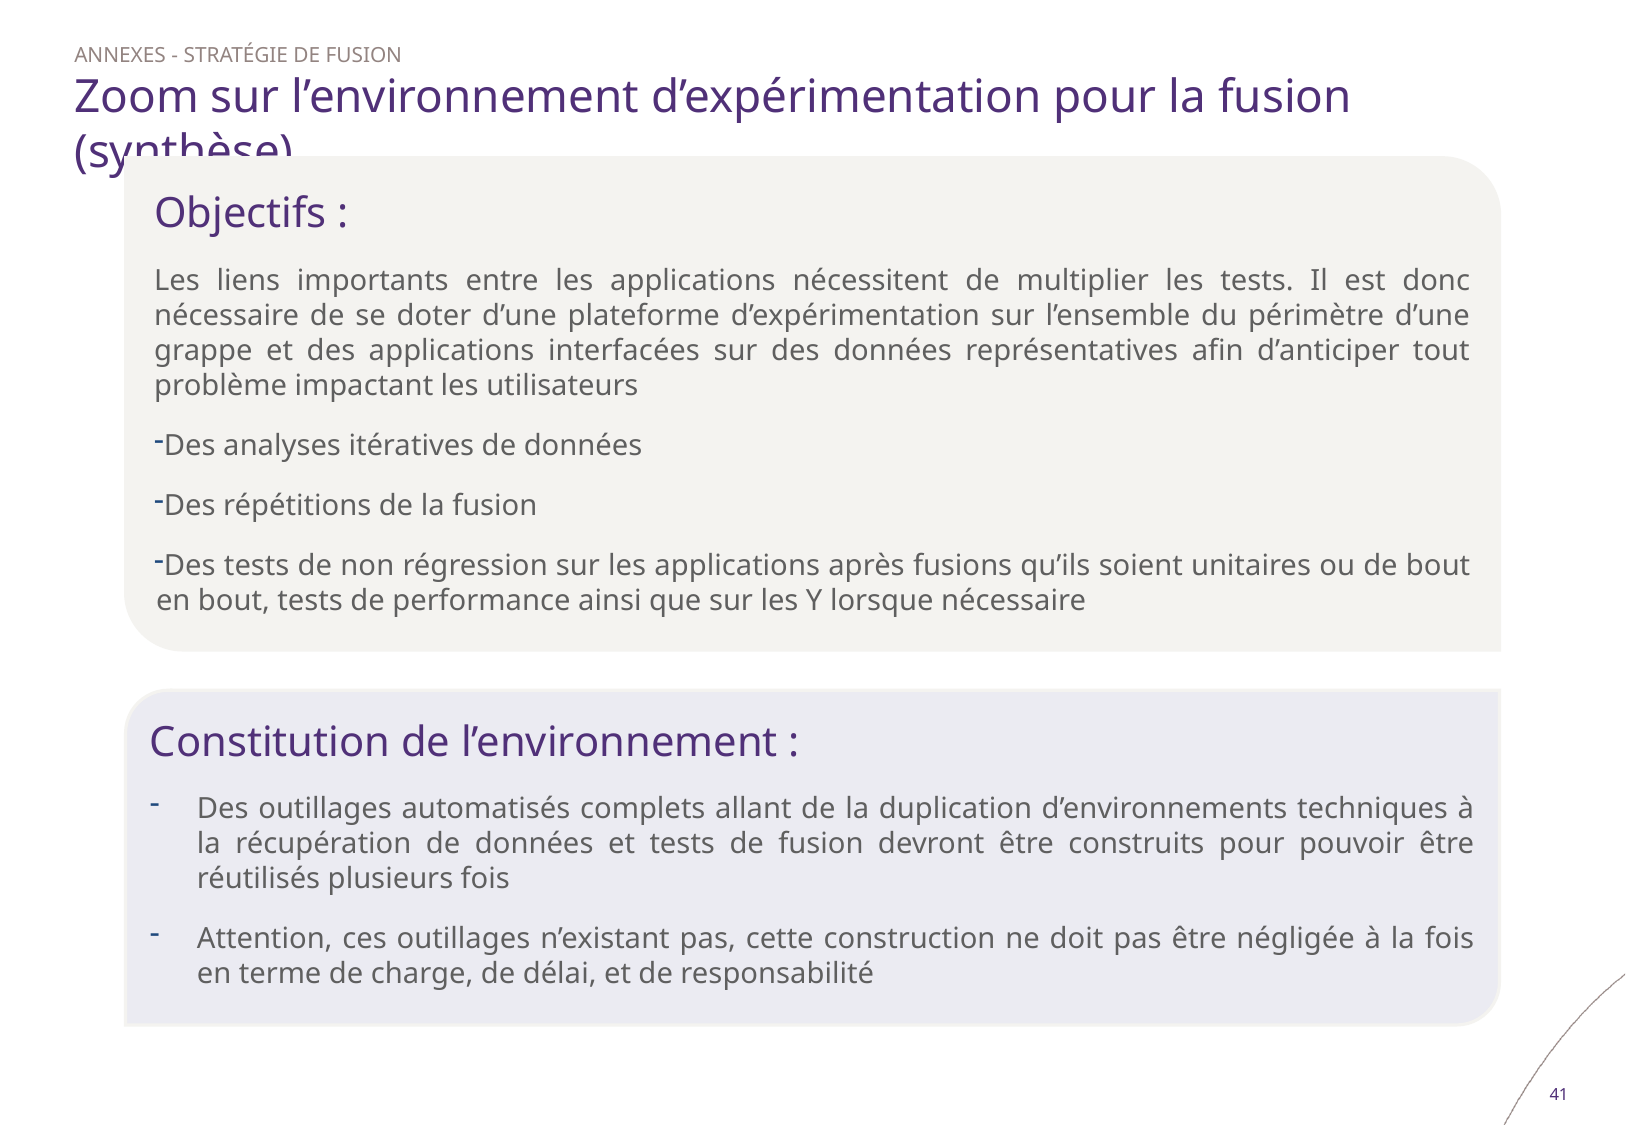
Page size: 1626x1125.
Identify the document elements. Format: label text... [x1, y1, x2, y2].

list ANNEXES - Stratégie de fusion [56, 23, 1569, 67]
picture [1499, 973, 1626, 1125]
text_box Constitution de l’environnement : Des outillages automatisés complets allant de la duplication d’environnements techniques à la récupération de données et tests de fusion devront être construits pour pouvoir être réutilisés plusieurs fois Attention, ces outillages n’existant pas, cette construction ne doit pas être négligée à la fois en terme de charge, de délai, et de responsabilité [124, 688, 1501, 1026]
text_box Objectifs : Les liens importants entre les applications nécessitent de multiplier les tests. Il est donc nécessaire de se doter d’une plateforme d’expérimentation sur l’ensemble du périmètre d’une grappe et des applications interfacées sur des données représentatives afin d’anticiper tout problème impactant les utilisateurs Des analyses itératives de données Des répétitions de la fusion Des tests de non régression sur les applications après fusions qu’ils soient unitaires ou de bout en bout, tests de performance ainsi que sur les Y lorsque nécessaire [124, 156, 1501, 651]
title Zoom sur l’environnement d’expérimentation pour la fusion (synthèse) [56, 67, 1569, 220]
